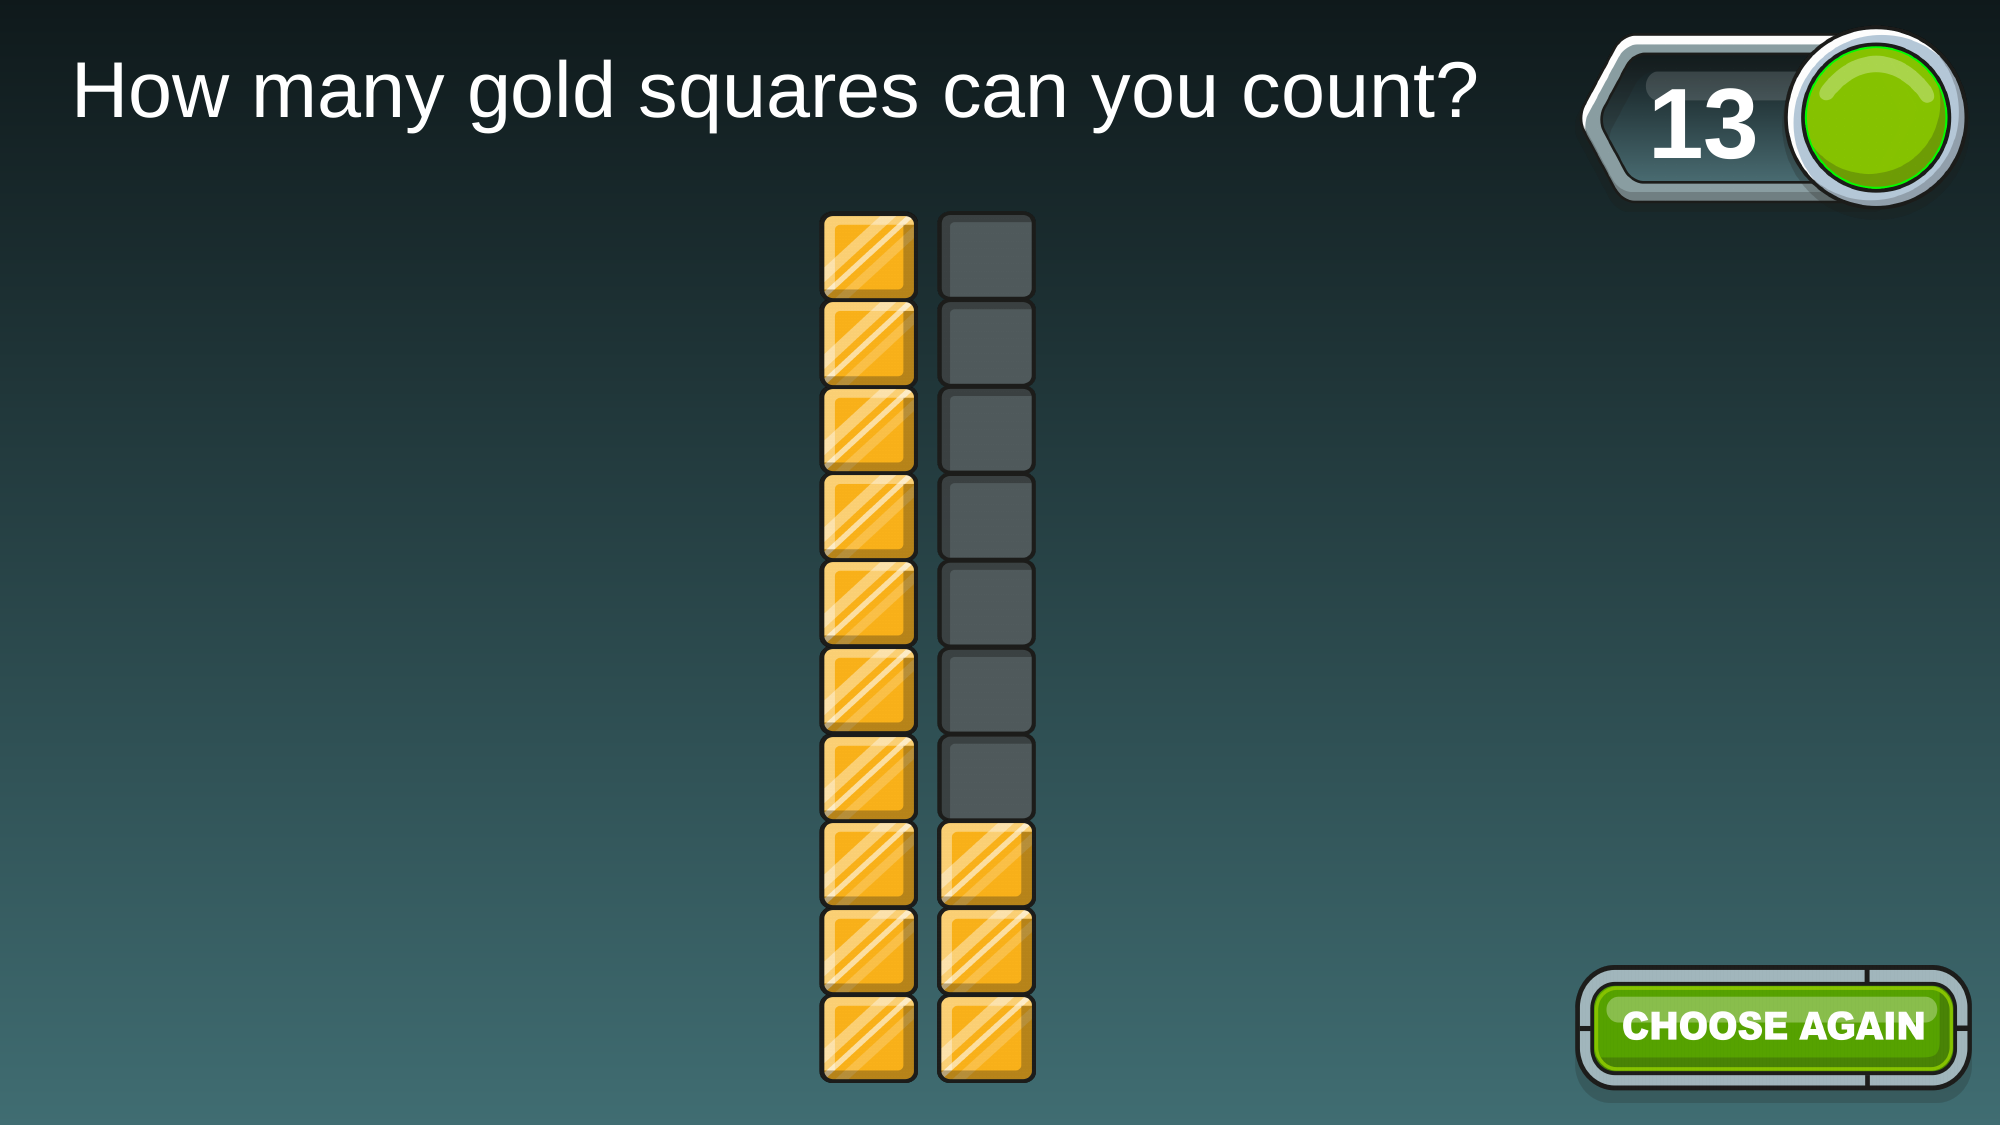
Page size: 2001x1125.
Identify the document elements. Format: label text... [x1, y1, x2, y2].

picture [937, 210, 1036, 1083]
picture [819, 210, 919, 1083]
text_box How many gold squares can you count? [56, 30, 1553, 150]
picture [1575, 25, 1971, 221]
picture [1575, 965, 1972, 1104]
